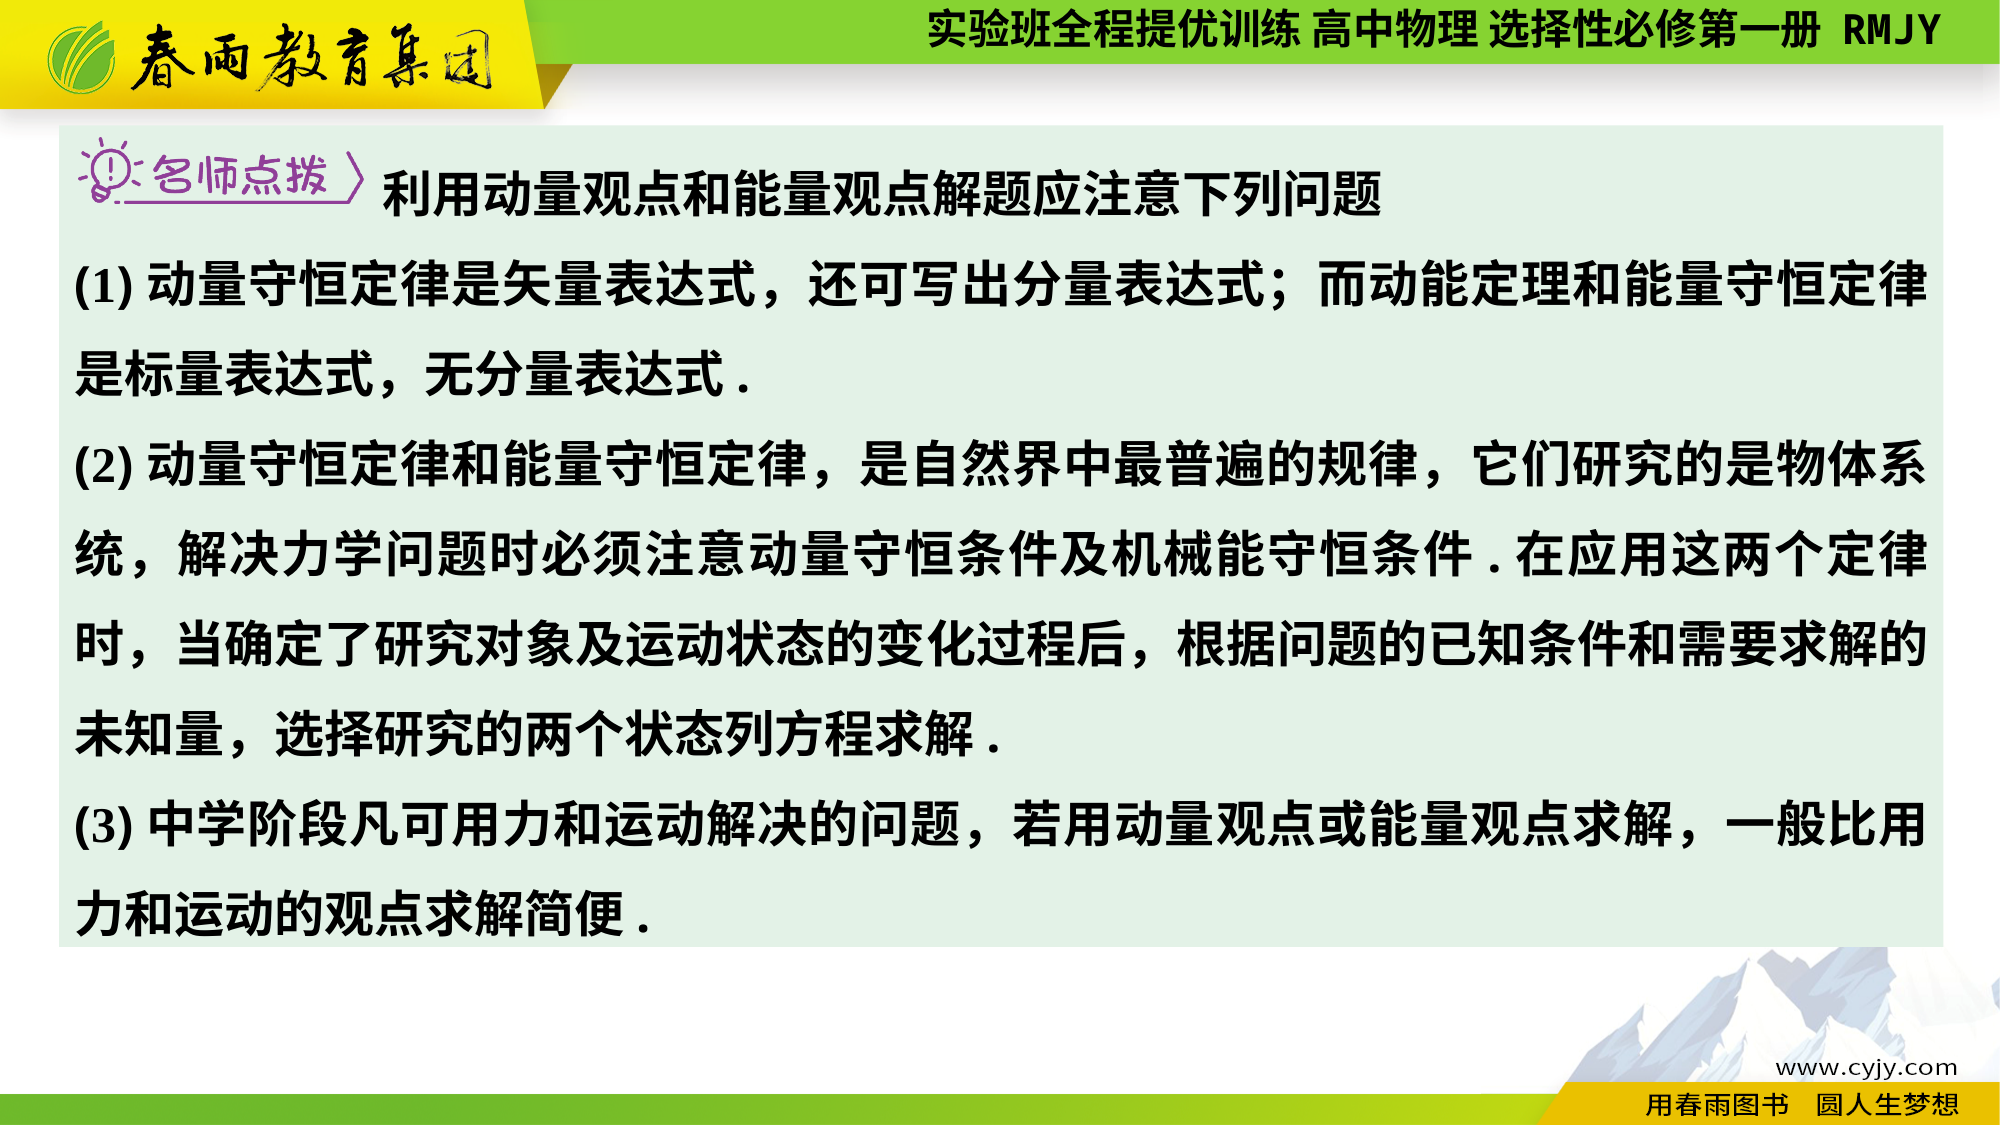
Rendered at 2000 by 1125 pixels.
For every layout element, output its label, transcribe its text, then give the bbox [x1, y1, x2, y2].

picture [0, 0, 2000, 1125]
list 利用动量观点和能量观点解题应注意下列问题 (1)动量守恒定律是矢量表达式，还可写出分量表达式；而动能定理和能量守恒定律是标量表达式，无分量表达式. (2)动量守恒定律和能量守恒定律，是自然界中最普遍的规律，它们研究的是物体系统，解决力学问题时必须注意动量守恒条件及机械能守恒条件.在应用这两个定律时，当确定了研究对象及运动状态的变化过程后，根据问题的已知条件和需要求解的未知量，选择研究的两个状态列方程求解. (3)中学阶段凡可用力和运动解决的问题，若用动量观点或能量观点求解，一般比用力和运动的观点求解简便. [59, 125, 1944, 947]
